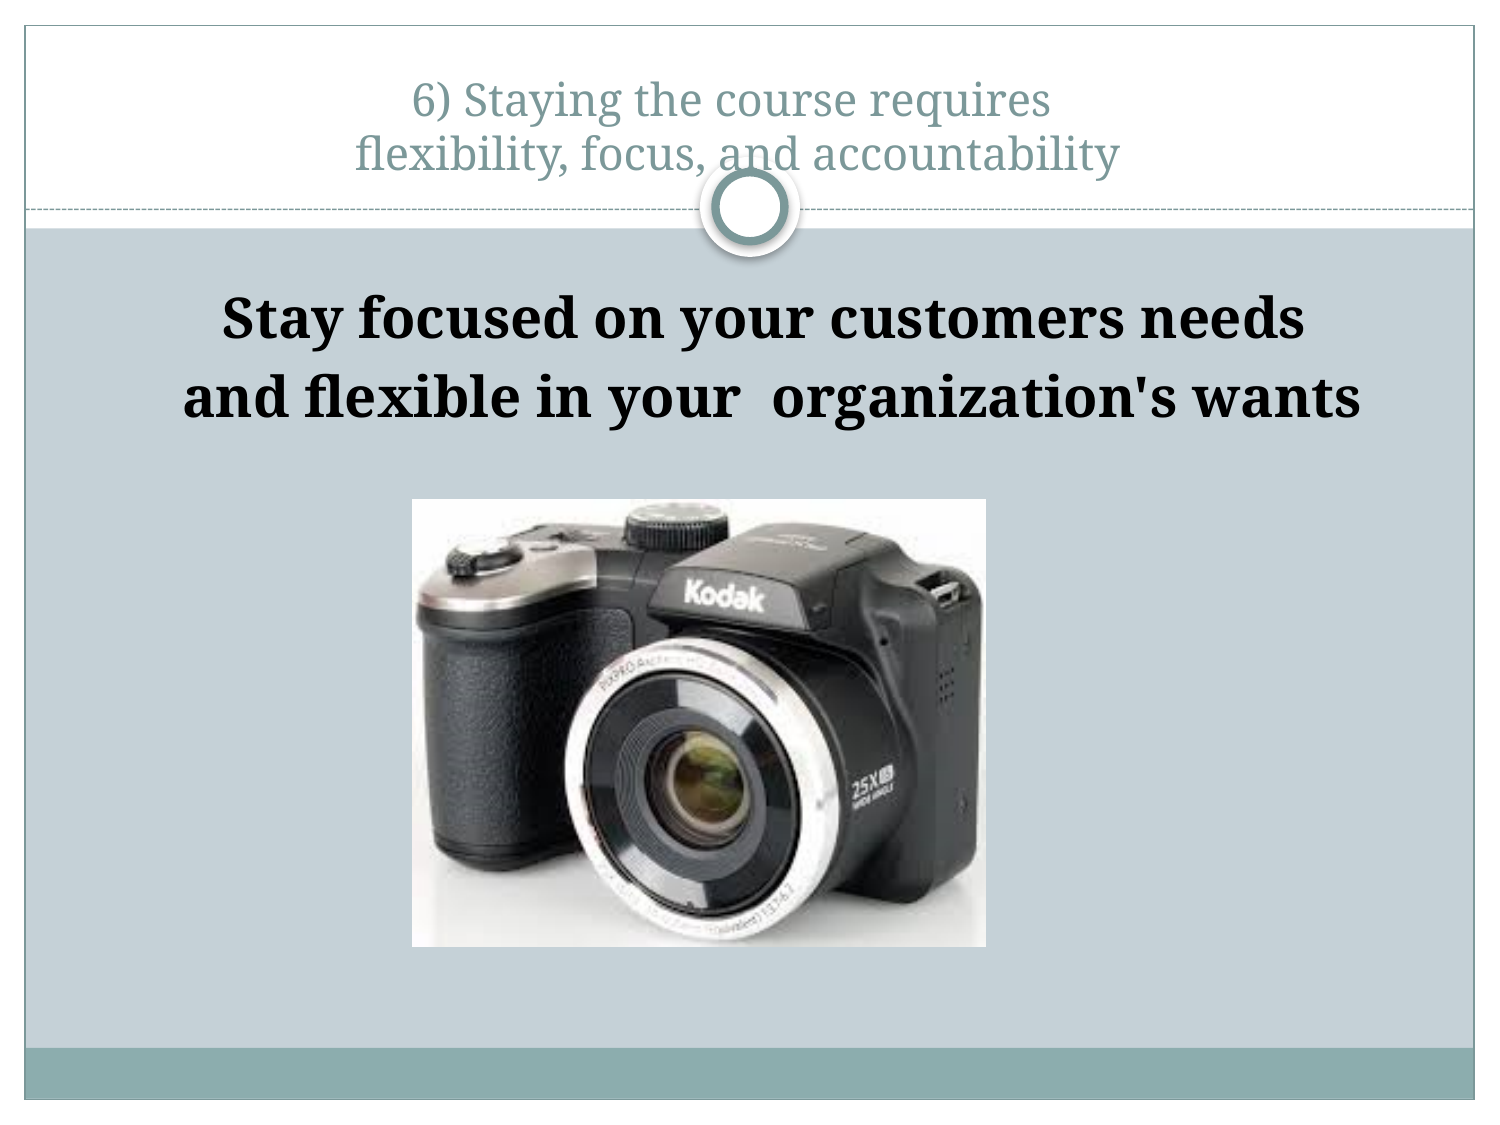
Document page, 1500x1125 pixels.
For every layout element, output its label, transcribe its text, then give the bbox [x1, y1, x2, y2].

list [49, 249, 1445, 1001]
title 6) Staying the course requires flexibility, focus, and accountability [37, 62, 1438, 187]
text_box Stay focused on your customers needs and flexible in your organization's wants [74, 274, 1470, 1026]
picture [412, 499, 987, 948]
